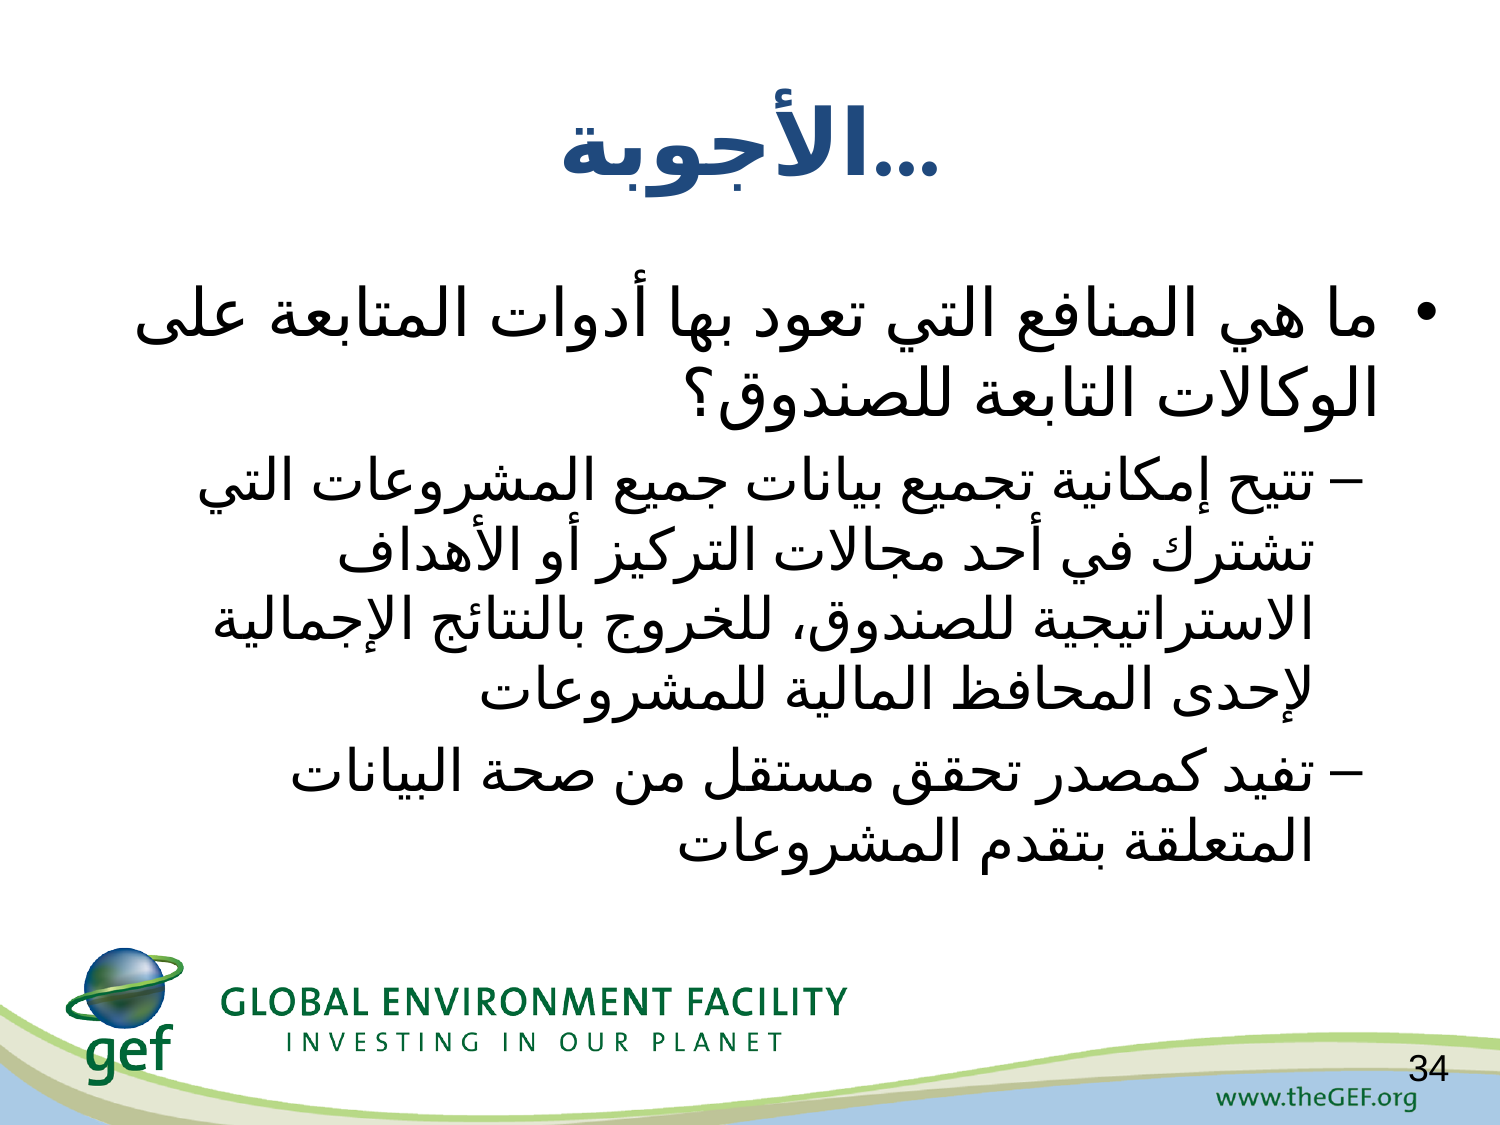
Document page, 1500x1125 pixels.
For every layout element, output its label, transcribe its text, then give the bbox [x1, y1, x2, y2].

picture [0, 920, 1500, 1125]
list ما هي المنافع التي تعود بها أدوات المتابعة على الوكالات التابعة للصندوق؟ تتيح إمكانية تجميع بيانات جميع المشروعات التي تشترك في أحد مجالات التركيز أو الأهداف الاستراتيجية للصندوق، للخروج بالنتائج الإجمالية لإحدى المحافظ المالية للمشروعات تفيد كمصدر تحقق مستقل من صحة البيانات المتعلقة بتقدم المشروعات [74, 262, 1454, 1006]
title الأجوبة... [74, 44, 1426, 233]
slide_number 34 [1374, 1024, 1500, 1108]
